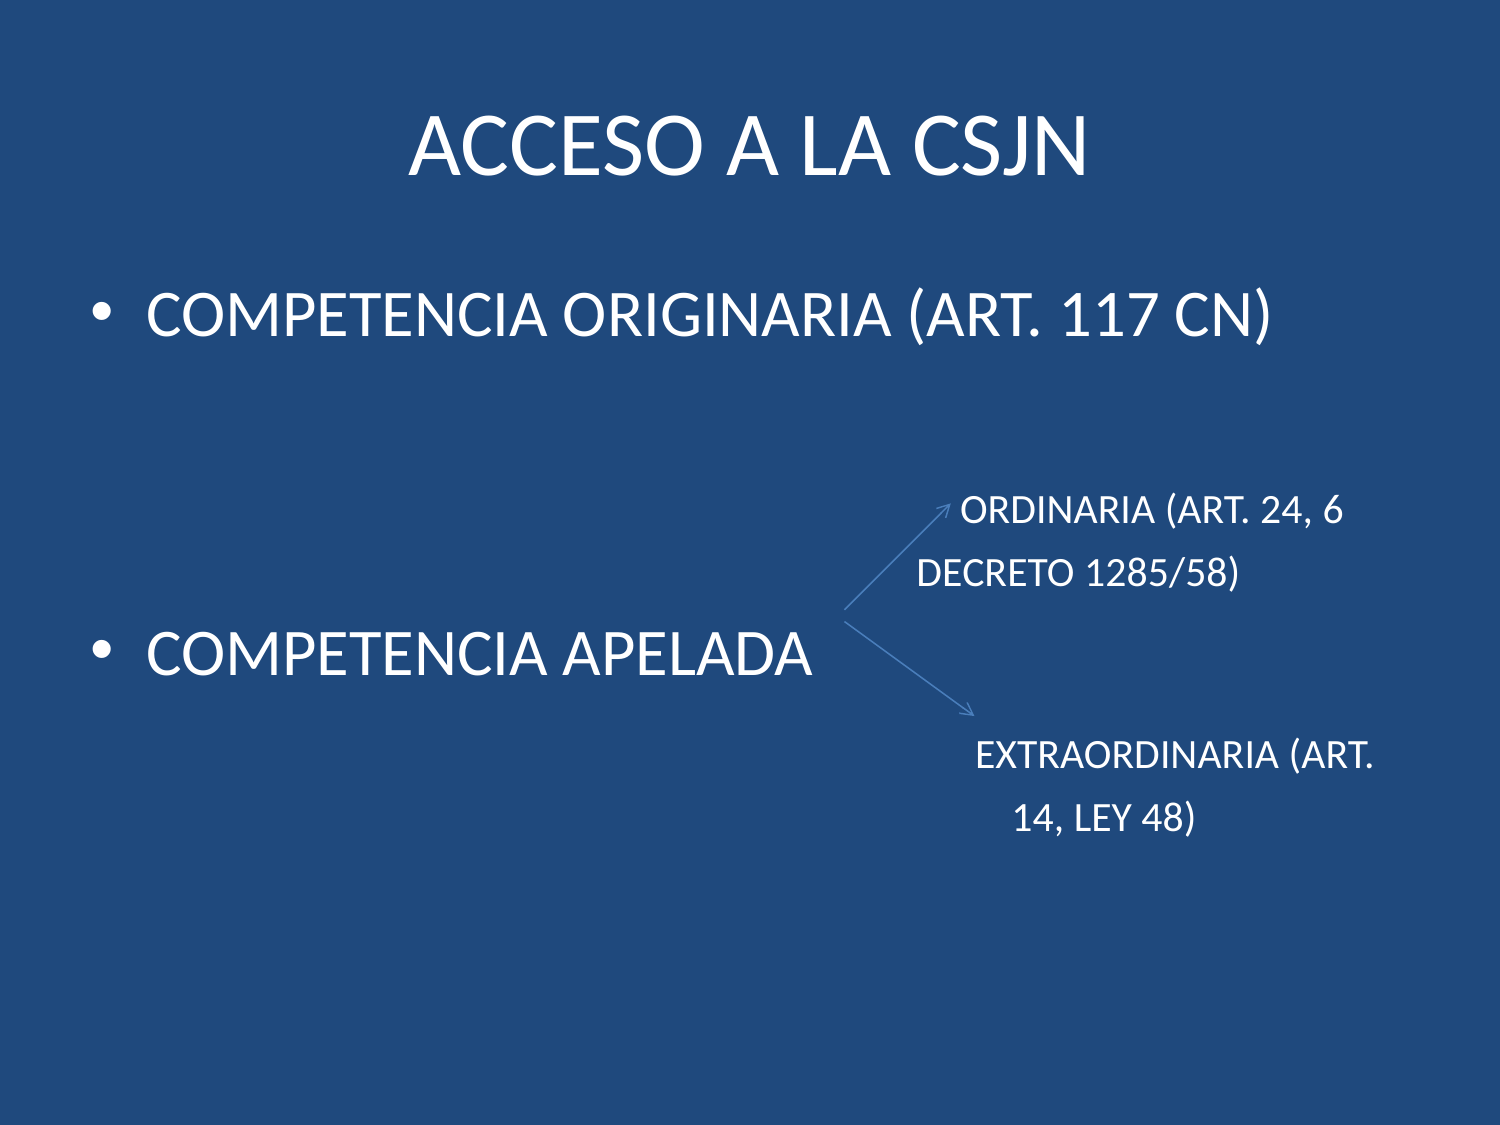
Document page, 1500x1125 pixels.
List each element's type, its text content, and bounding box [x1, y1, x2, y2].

list COMPETENCIA ORIGINARIA (ART. 117 CN) ORDINARIA (ART. 24, 6 DECRETO 1285/58) COMPETENCIA APELADA EXTRAORDINARIA (ART. 14, LEY 48) [75, 262, 1425, 1005]
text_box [844, 503, 951, 610]
title ACCESO A LA CSJN [75, 45, 1425, 233]
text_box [844, 621, 975, 717]
